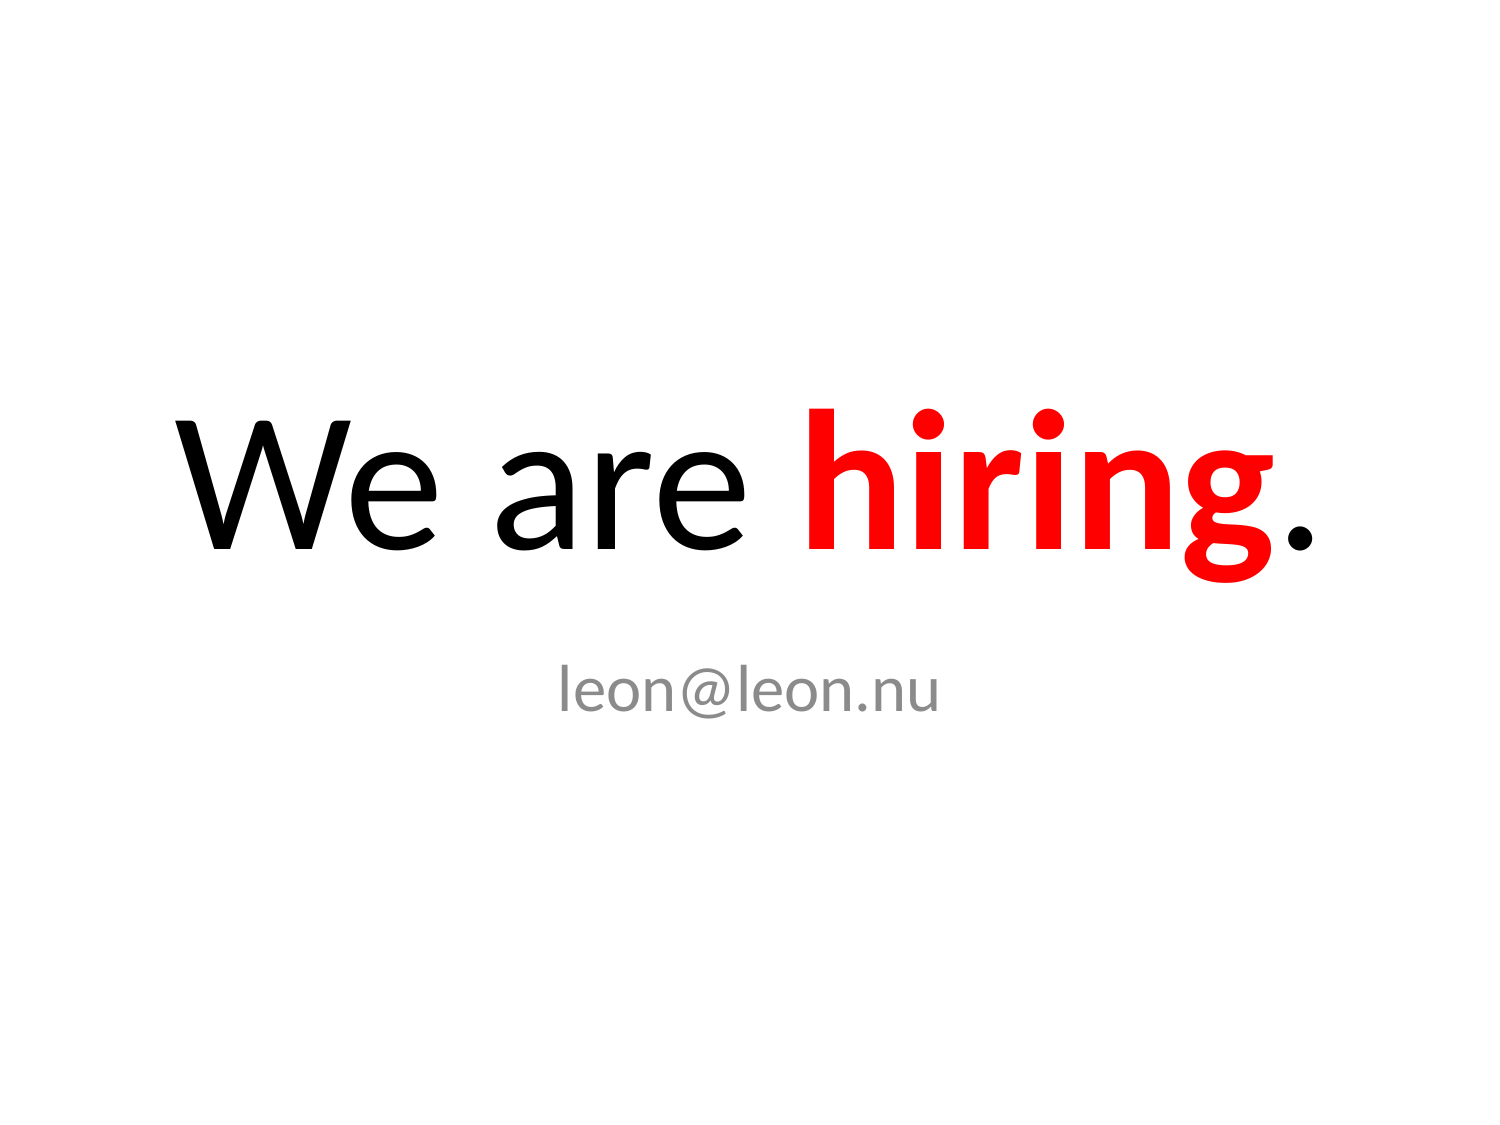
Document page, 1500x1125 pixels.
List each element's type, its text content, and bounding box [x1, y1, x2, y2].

subtitle leon@leon.nu [225, 637, 1275, 925]
title We are hiring. [112, 349, 1388, 591]
